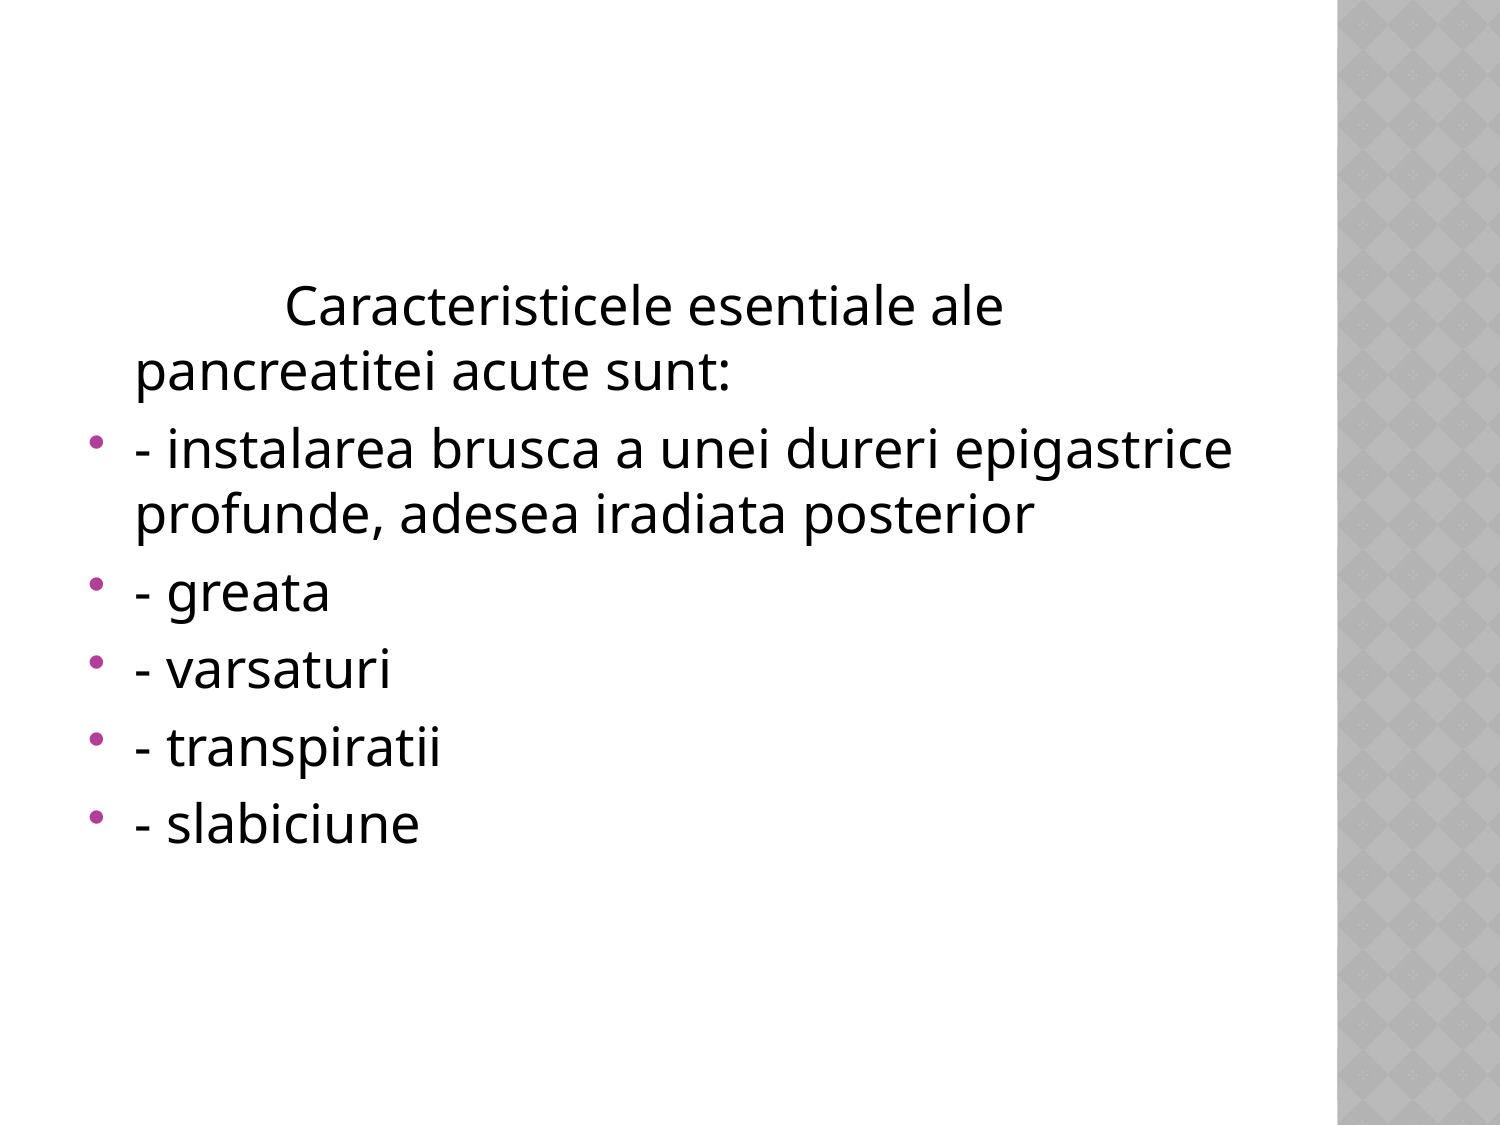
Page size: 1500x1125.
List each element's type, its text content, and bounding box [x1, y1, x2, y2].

list Caracteristicele esentiale ale pancreatitei acute sunt: - instalarea brusca a unei dureri epigastrice profunde, adesea iradiata posterior - greata - varsaturi - transpiratii - slabiciune [75, 264, 1263, 1059]
